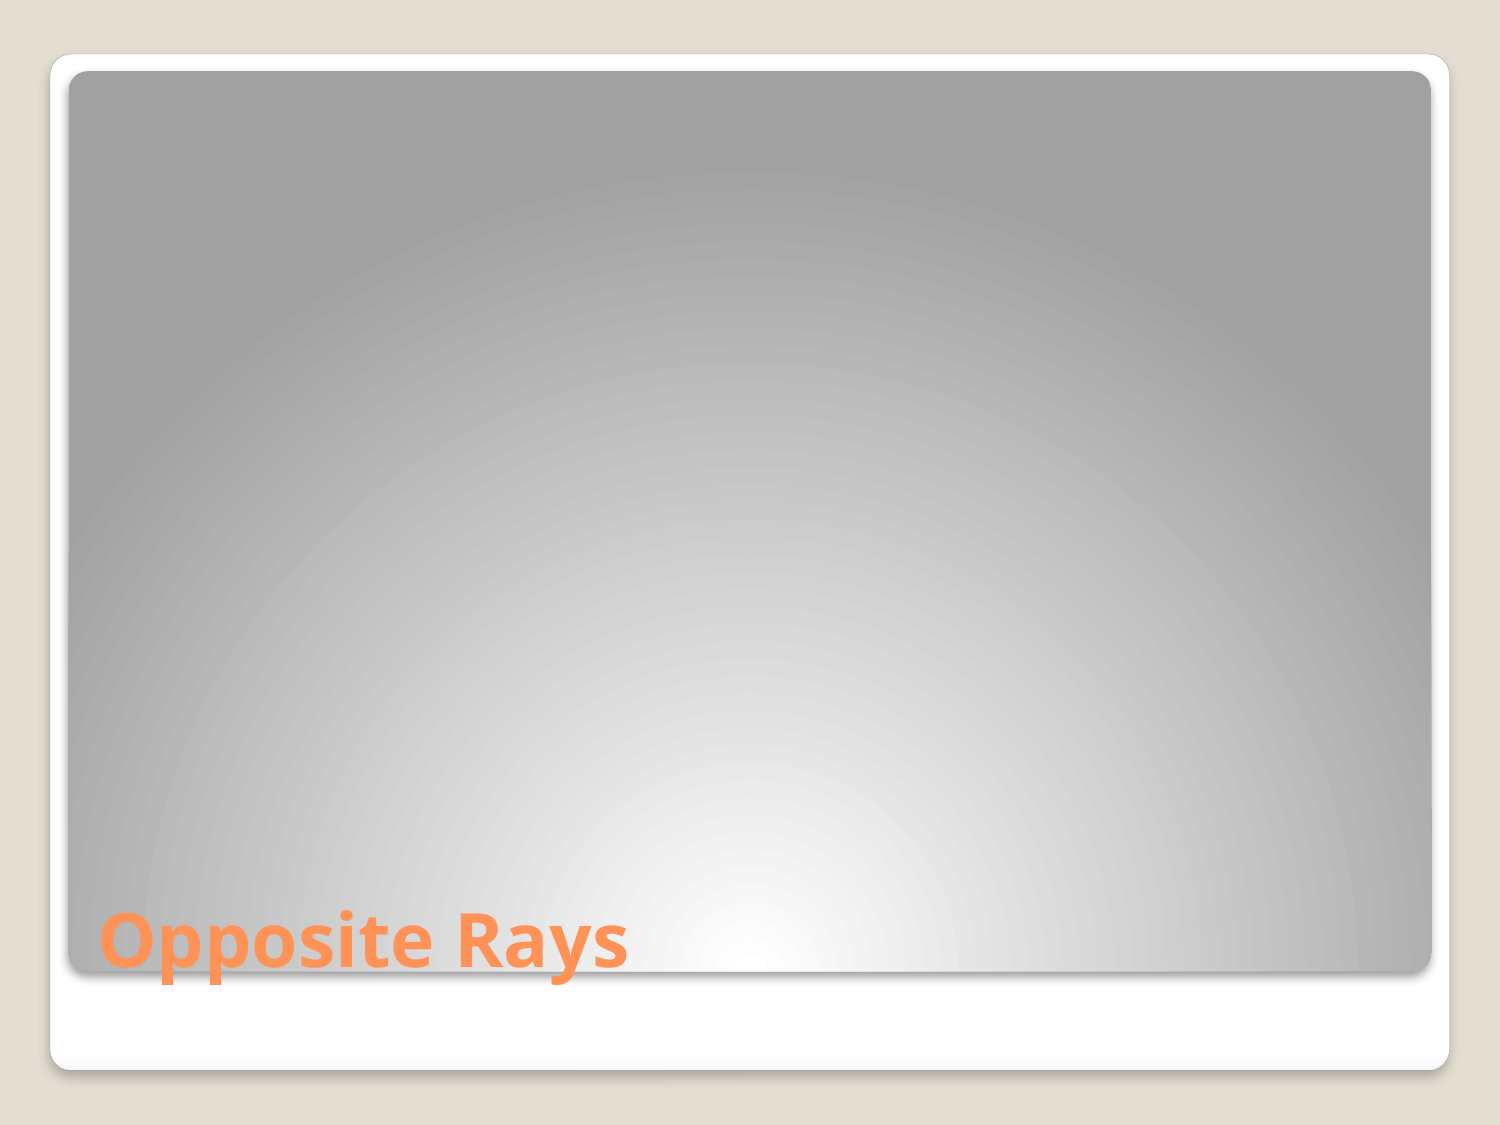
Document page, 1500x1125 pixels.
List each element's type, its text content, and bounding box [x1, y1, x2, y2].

title Opposite Rays [82, 817, 1425, 990]
